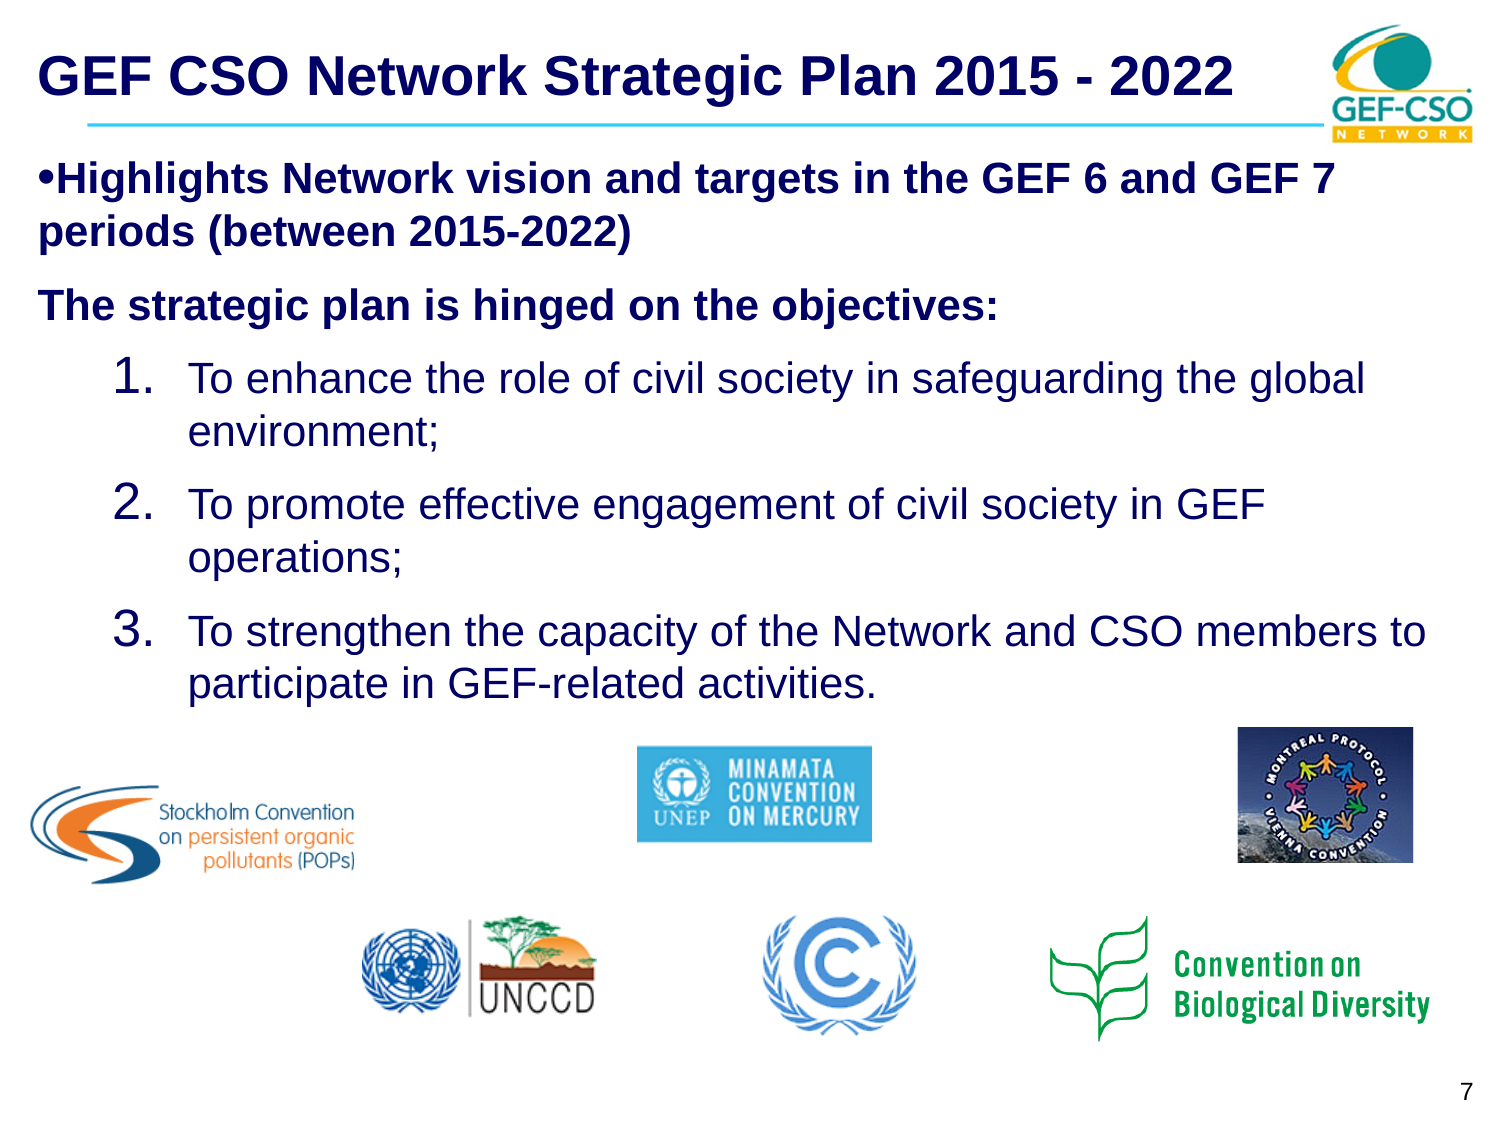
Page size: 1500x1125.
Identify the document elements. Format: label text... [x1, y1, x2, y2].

slide_number 7 [1138, 1082, 1489, 1099]
text_box GEF CSO Network Strategic Plan 2015 - 2022 [37, 50, 1288, 108]
picture [362, 896, 598, 1038]
picture [1324, 16, 1480, 151]
picture [24, 772, 366, 889]
picture [1214, 727, 1438, 863]
picture [735, 913, 943, 1038]
text_box Highlights Network vision and targets in the GEF 6 and GEF 7 periods (between 2015-2022) The strategic plan is hinged on the objectives: To enhance the role of civil society in safeguarding the global environment; To promote effective engagement of civil society in GEF operations; To strengthen the capacity of the Network and CSO members to participate in GEF-related activities. [37, 149, 1480, 708]
picture [637, 724, 872, 866]
picture [1029, 894, 1451, 1063]
